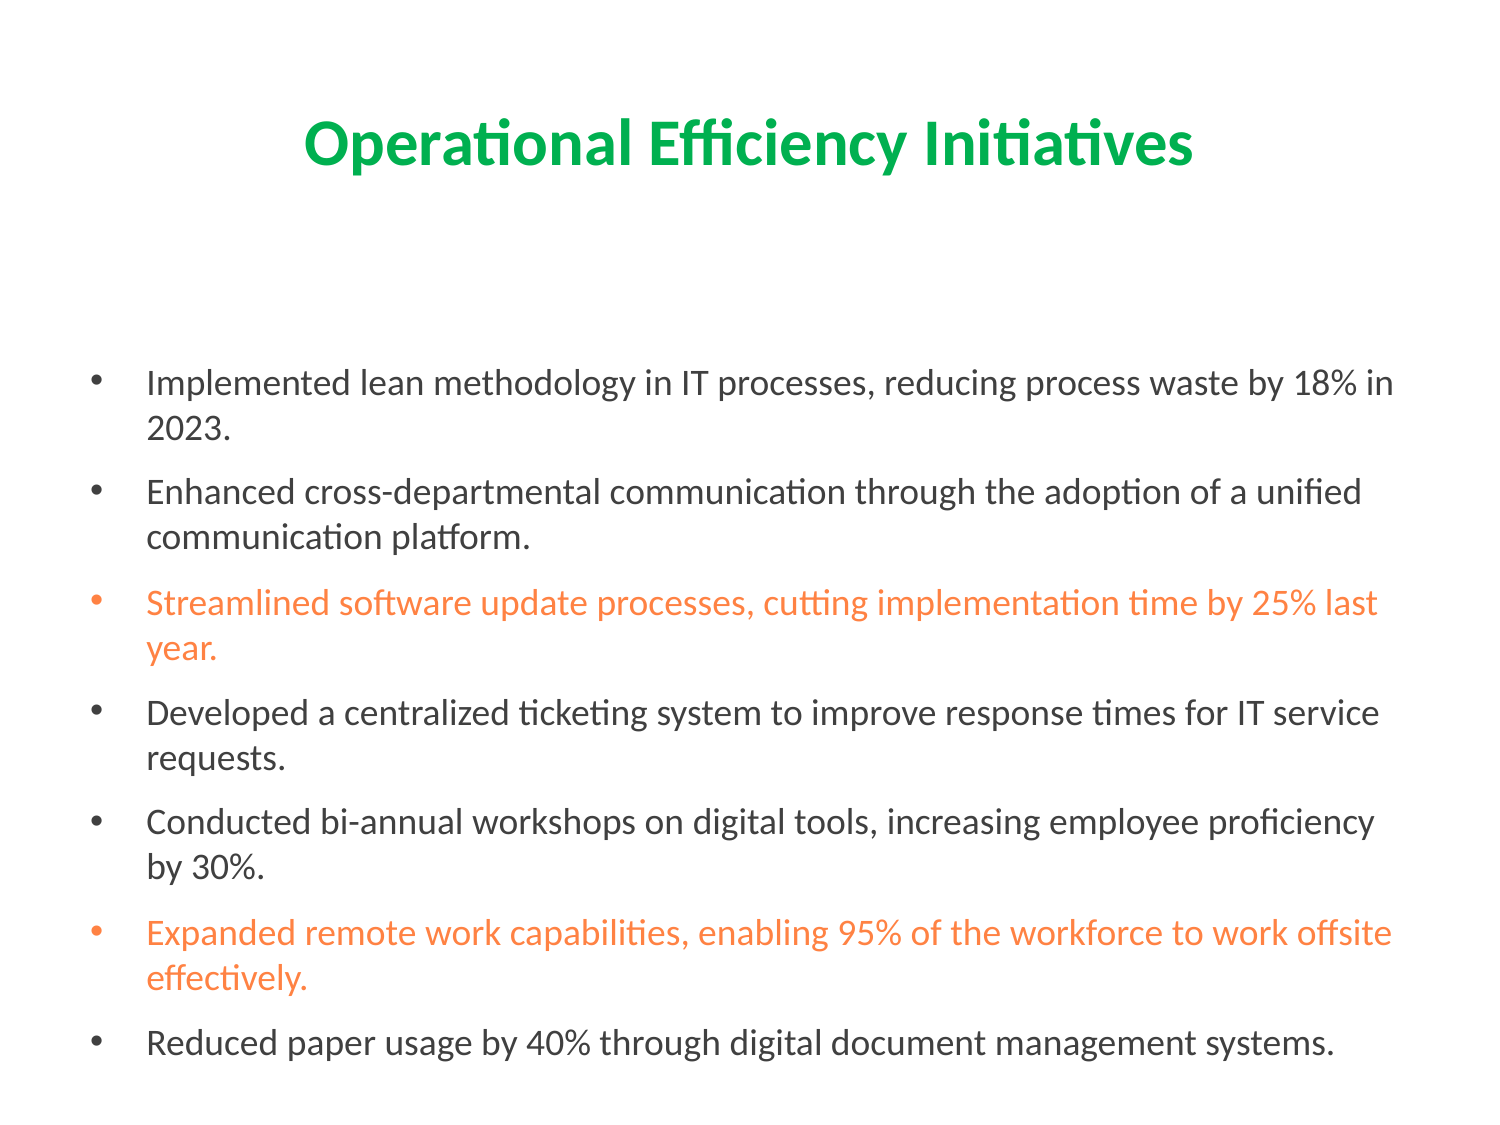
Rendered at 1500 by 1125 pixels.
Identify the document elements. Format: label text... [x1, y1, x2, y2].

list Implemented lean methodology in IT processes, reducing process waste by 18% in 2023. Enhanced cross-departmental communication through the adoption of a unified communication platform. Streamlined software update processes, cutting implementation time by 25% last year. Developed a centralized ticketing system to improve response times for IT service requests. Conducted bi-annual workshops on digital tools, increasing employee proficiency by 30%. Expanded remote work capabilities, enabling 95% of the workforce to work offsite effectively. Reduced paper usage by 40% through digital document management systems. [75, 262, 1425, 1005]
title Operational Efficiency Initiatives [75, 45, 1425, 233]
